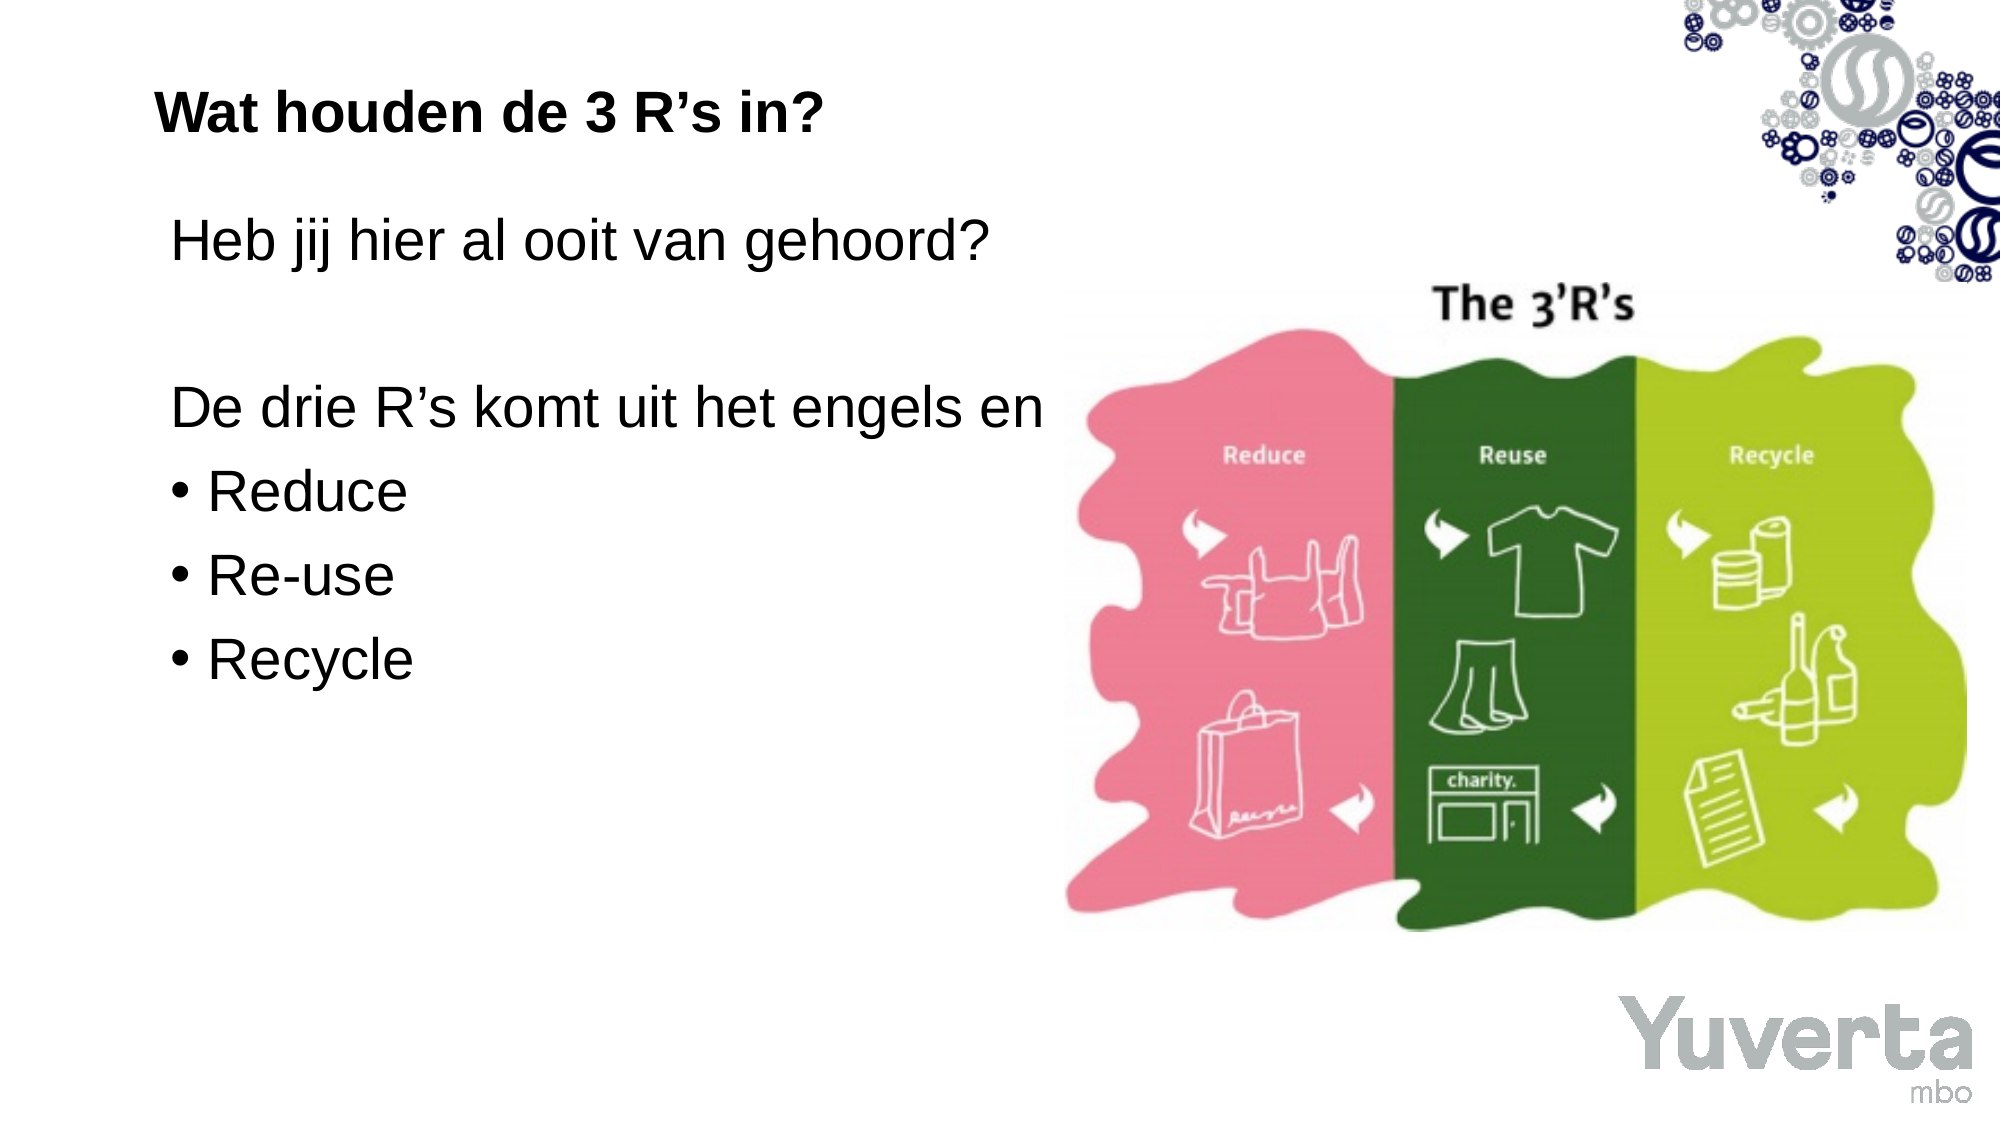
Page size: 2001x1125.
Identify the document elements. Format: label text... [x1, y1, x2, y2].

list Heb jij hier al ooit van gehoord? De drie R’s komt uit het engels en betekent: Reduce Re-use Recycle [155, 202, 1607, 1012]
title Wat houden de 3 R’s in? [139, 60, 1593, 168]
picture [0, 0, 2000, 1125]
